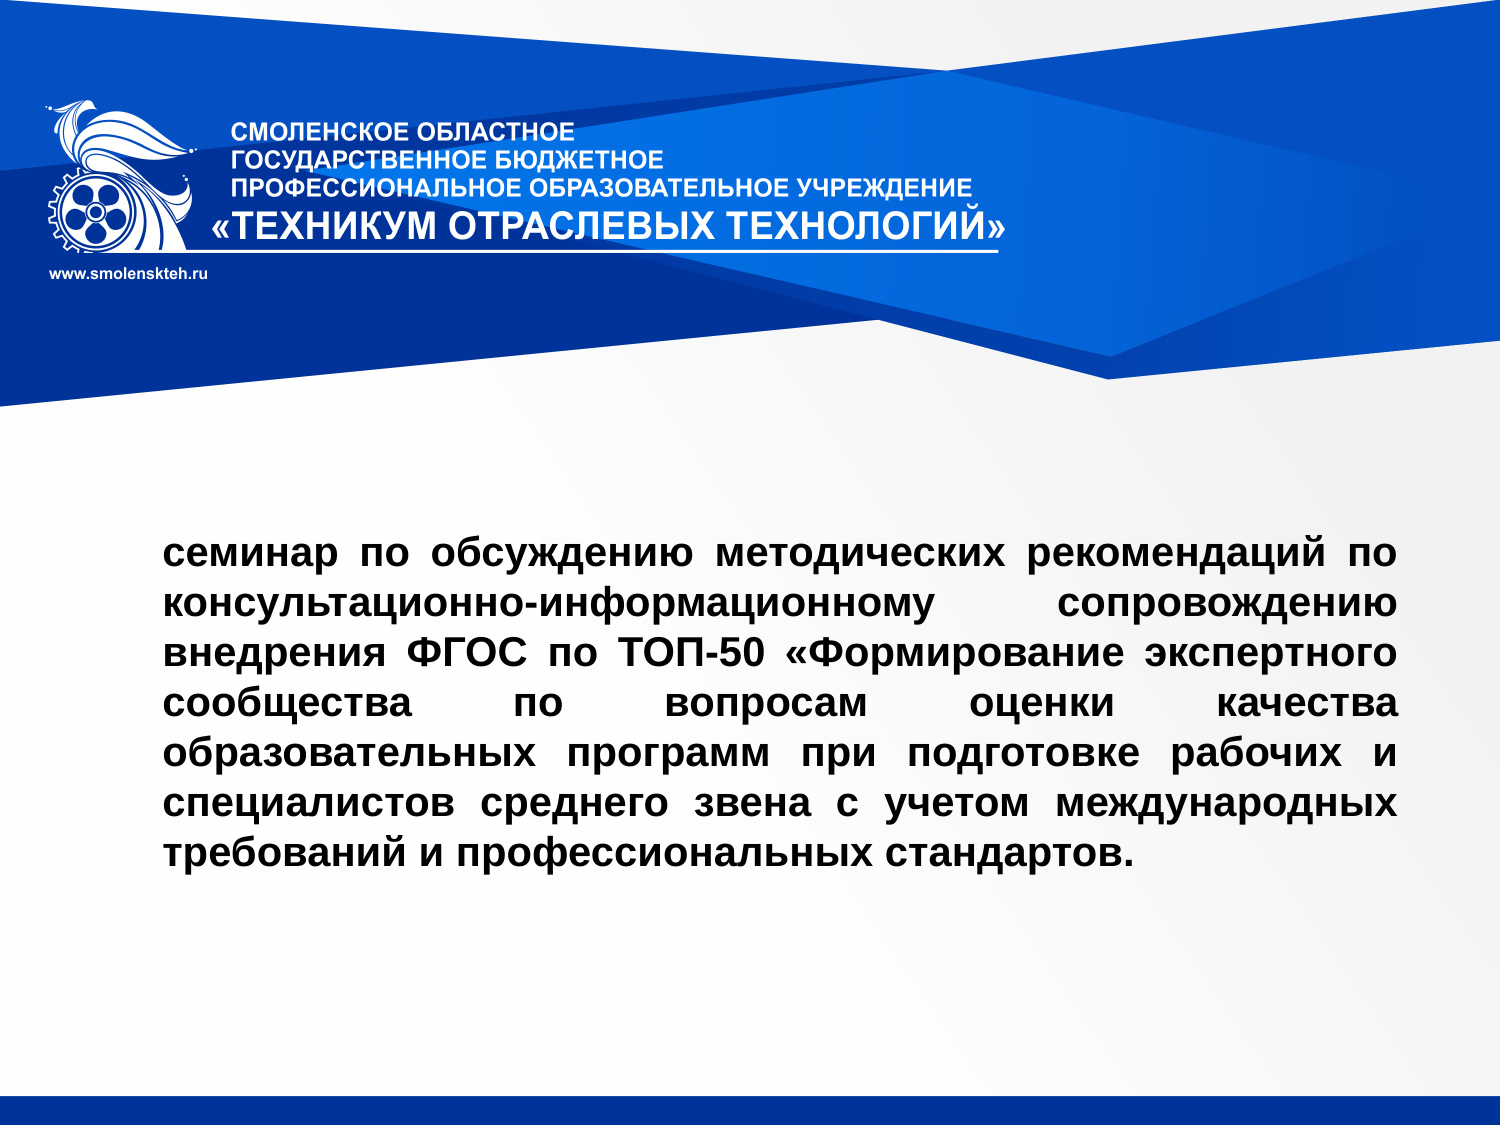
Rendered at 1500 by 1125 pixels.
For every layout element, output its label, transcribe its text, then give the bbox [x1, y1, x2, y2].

picture [0, 0, 1500, 1125]
text_box семинар по обсуждению методических рекомендаций по консультационно-информационному сопровождению внедрения ФГОС по ТОП-50 «Формирование экспертного сообщества по вопросам оценки качества образовательных программ при подготовке рабочих и специалистов среднего звена с учетом международных требований и профессиональных стандартов. [147, 417, 1414, 1033]
